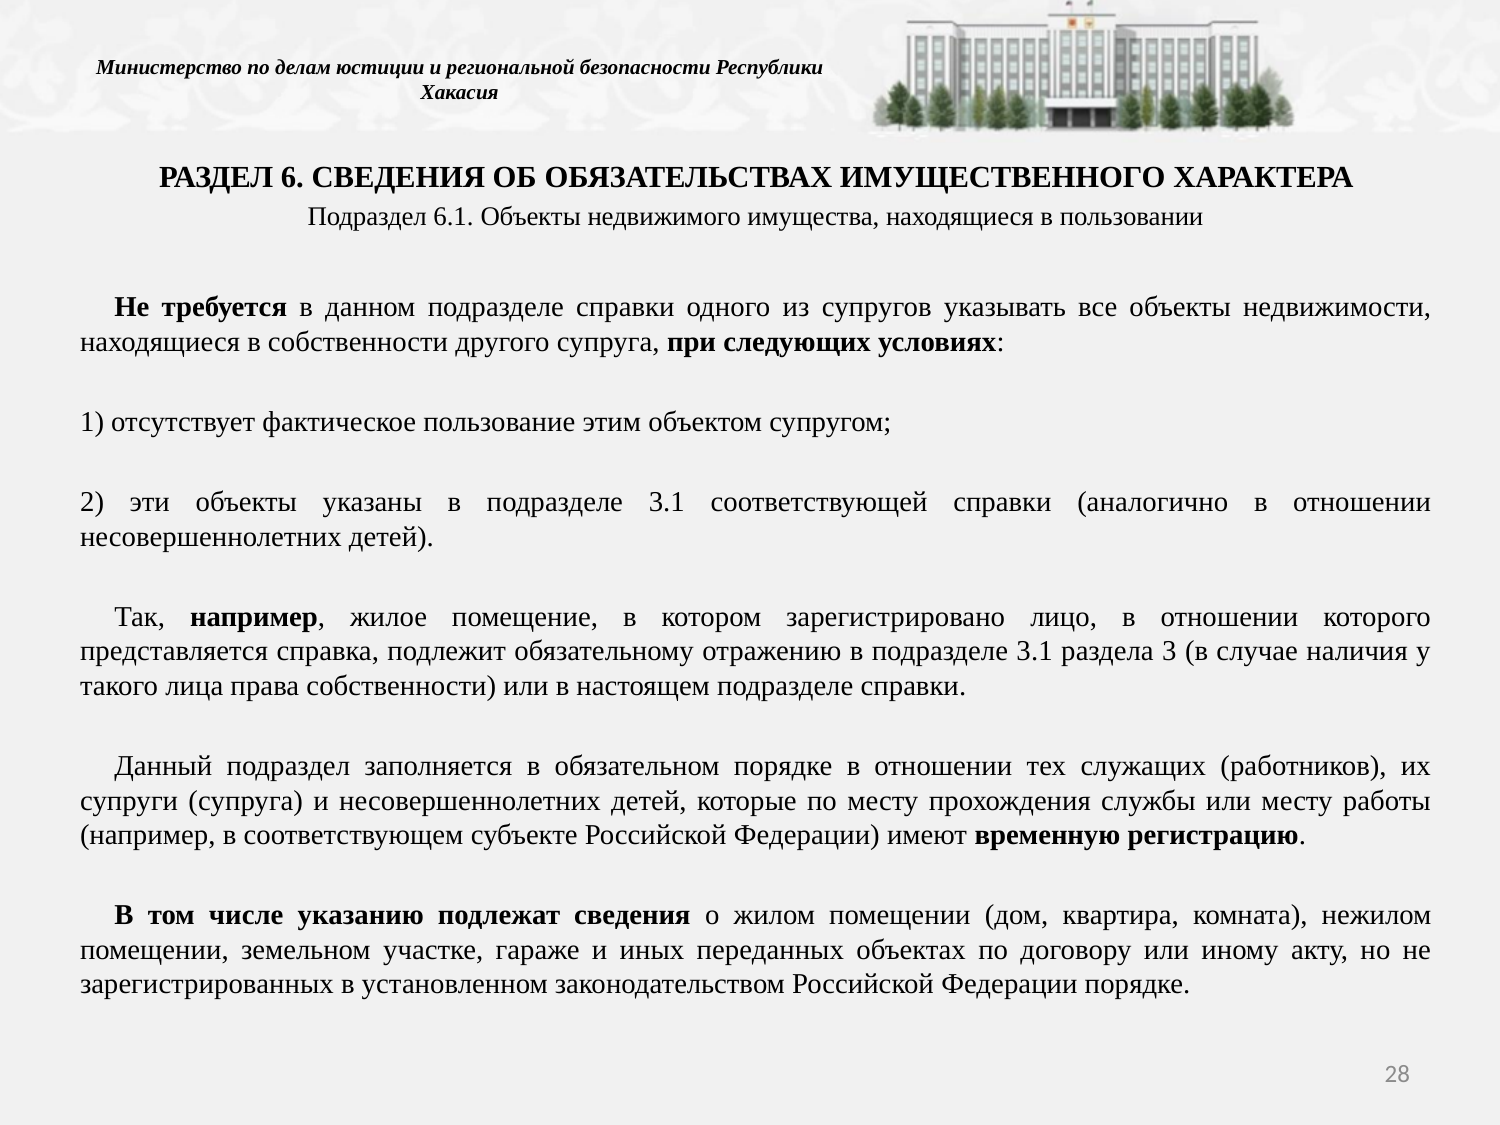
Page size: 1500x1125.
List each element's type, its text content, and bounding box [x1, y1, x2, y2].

picture [0, 0, 1500, 1125]
slide_number 28 [1074, 1042, 1425, 1103]
list РАЗДЕЛ 6. СВЕДЕНИЯ ОБ ОБЯЗАТЕЛЬСТВАХ ИМУЩЕСТВЕННОГО ХАРАКТЕРА Подраздел 6.1. Объекты недвижимого имущества, находящиеся в пользовании Не требуется в данном подразделе справки одного из супругов указывать все объекты недвижимости, находящиеся в собственности другого супруга, при следующих условиях: 1) отсутствует фактическое пользование этим объектом супругом; 2) эти объекты указаны в подразделе 3.1 соответствующей справки (аналогично в отношении несовершеннолетних детей). Так, например, жилое помещение, в котором зарегистрировано лицо, в отношении которого представляется справка, подлежит обязательному отражению в подразделе 3.1 раздела 3 (в случае наличия у такого лица права собственности) или в настоящем подразделе справки. Данный подраздел заполняется в обязательном порядке в отношении тех служащих (работников), их супруги (супруга) и несовершеннолетних детей, которые по месту прохождения службы или месту работы (например, в соответствующем субъекте Российской Федерации) имеют временную регистрацию. В том числе указанию подлежат сведения о жилом помещении (дом, квартира, комната), нежилом помещении, земельном участке, гараже и иных переданных объектах по договору или иному акту, но не зарегистрированных в установленном законодательством Российской Федерации порядке. [64, 149, 1447, 1059]
title Министерство по делам юстиции и региональной безопасности Республики Хакасия [75, 45, 845, 138]
